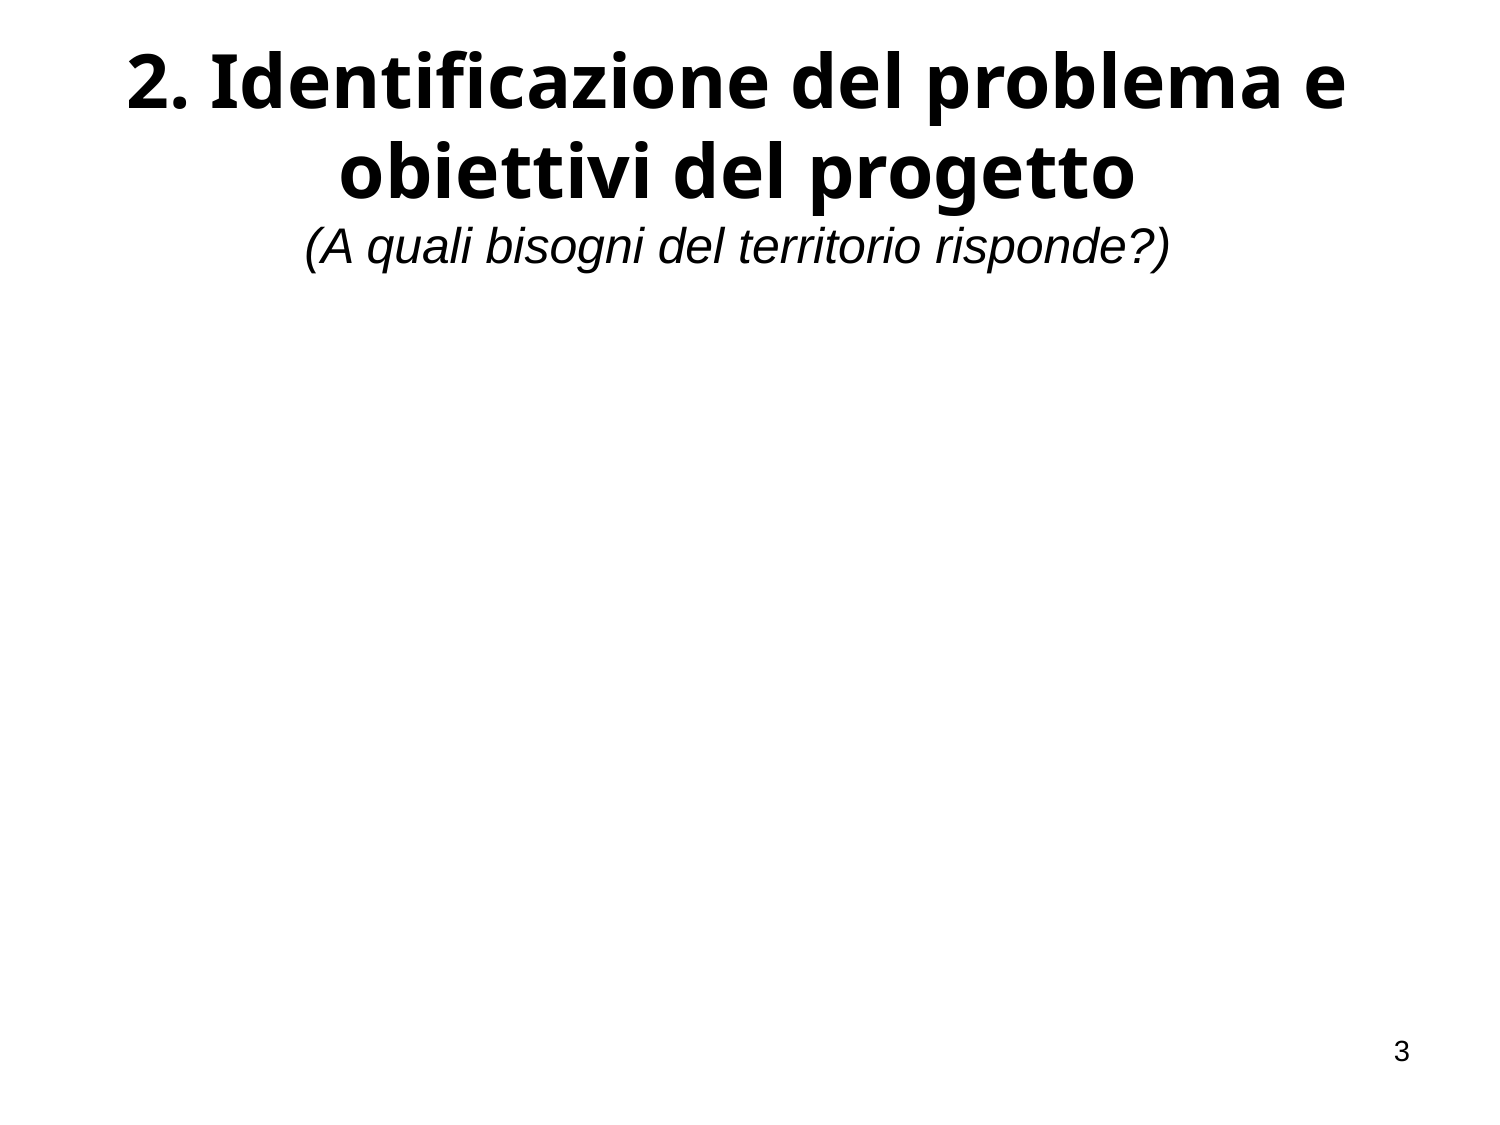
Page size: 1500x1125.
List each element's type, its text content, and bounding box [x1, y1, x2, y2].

text_box 2. Identificazione del problema e obiettivi del progetto (A quali bisogni del territorio risponde?) [29, 26, 1447, 282]
slide_number 3 [1074, 1024, 1426, 1103]
